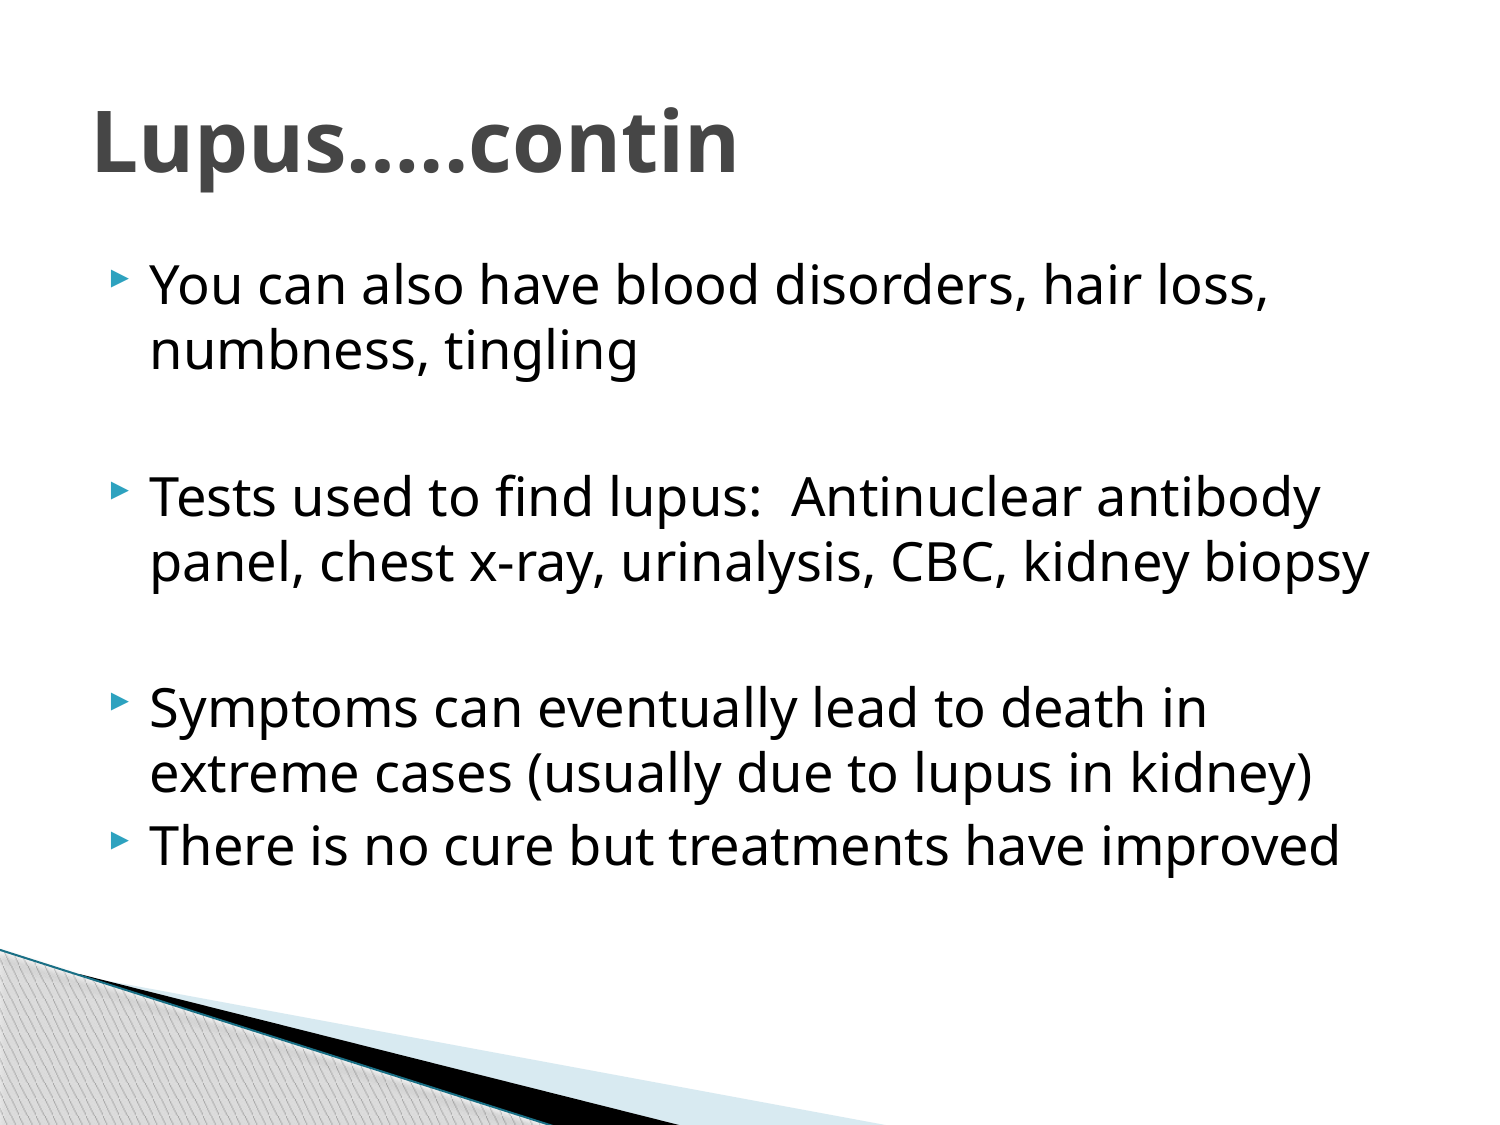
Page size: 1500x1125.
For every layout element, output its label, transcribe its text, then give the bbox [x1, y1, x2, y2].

title Lupus…..contin [75, 45, 1425, 233]
list You can also have blood disorders, hair loss, numbness, tingling Tests used to find lupus: Antinuclear antibody panel, chest x-ray, urinalysis, CBC, kidney biopsy Symptoms can eventually lead to death in extreme cases (usually due to lupus in kidney) There is no cure but treatments have improved [74, 242, 1426, 986]
